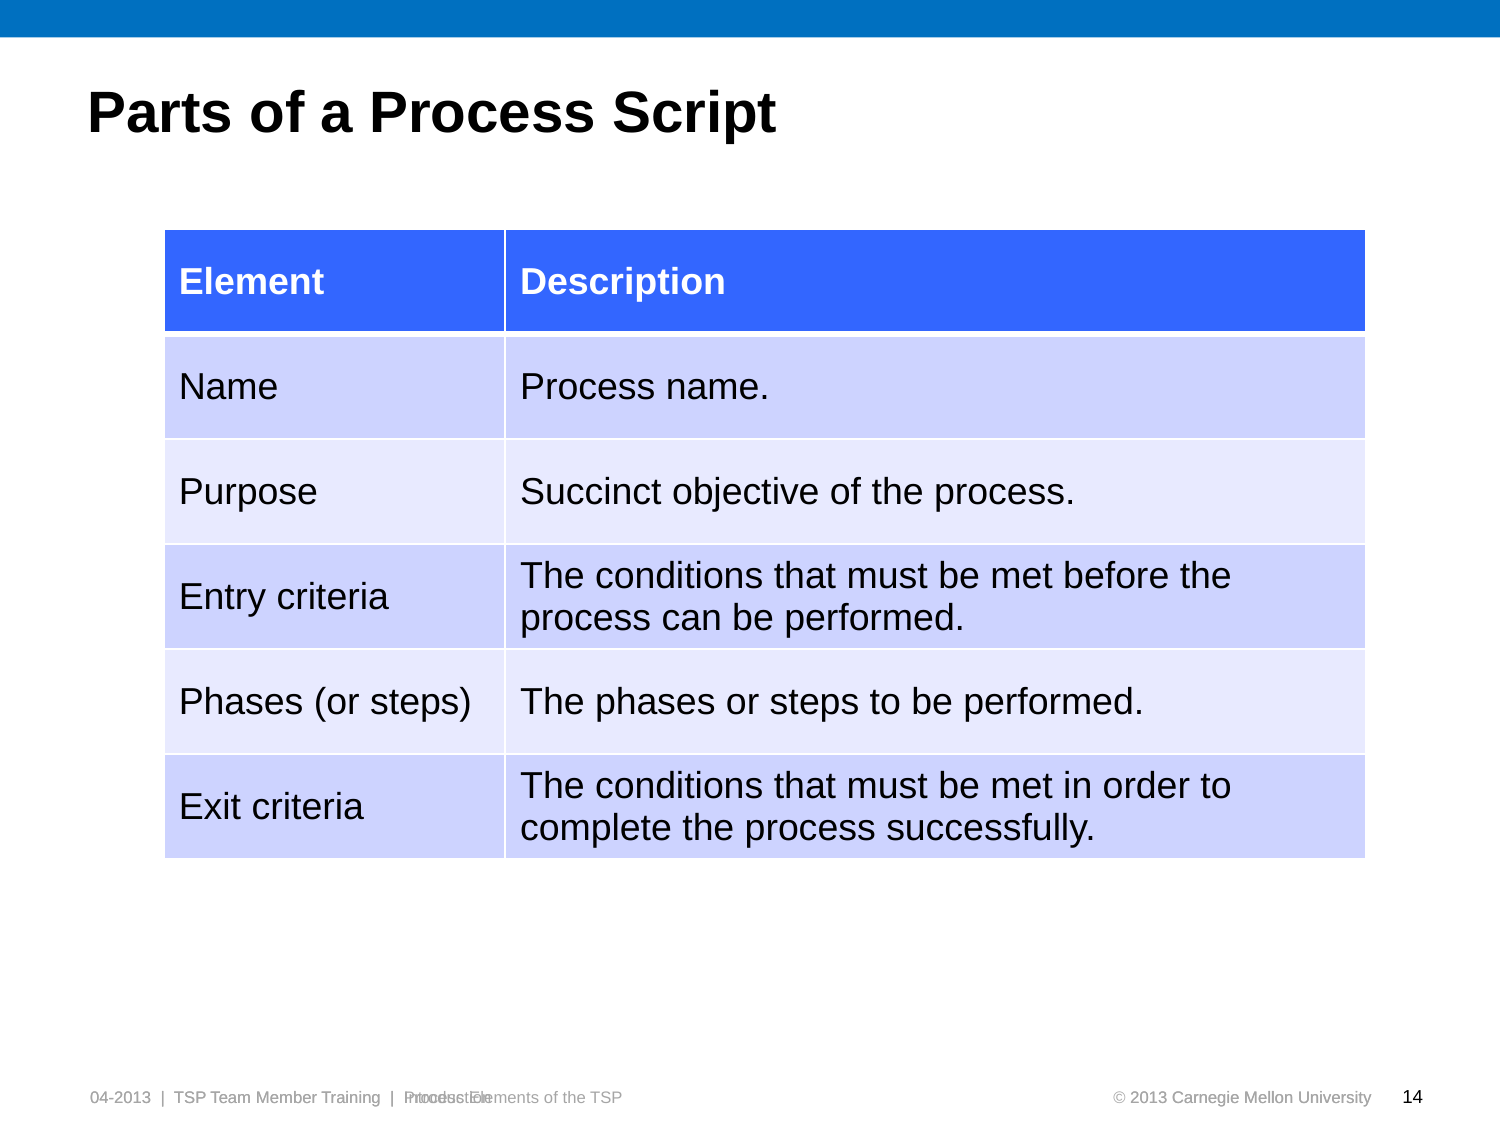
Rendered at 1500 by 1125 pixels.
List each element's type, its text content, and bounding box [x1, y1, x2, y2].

table_cell The conditions that must be met before the process can be performed. [506, 545, 1365, 648]
table_cell Exit criteria [165, 755, 504, 858]
table_header Element [165, 230, 504, 331]
table_cell Purpose [165, 440, 504, 543]
table_cell Process name. [506, 337, 1365, 438]
table_cell Phases (or steps) [165, 650, 504, 753]
table_cell Succinct objective of the process. [506, 440, 1365, 543]
table_cell Name [165, 337, 504, 438]
table_header Description [506, 230, 1365, 331]
table_cell The phases or steps to be performed. [506, 650, 1365, 753]
table_cell The conditions that must be met in order to complete the process successfully. [506, 755, 1365, 858]
table_cell Entry criteria [165, 545, 504, 648]
title Parts of a Process Script [87, 87, 1439, 226]
